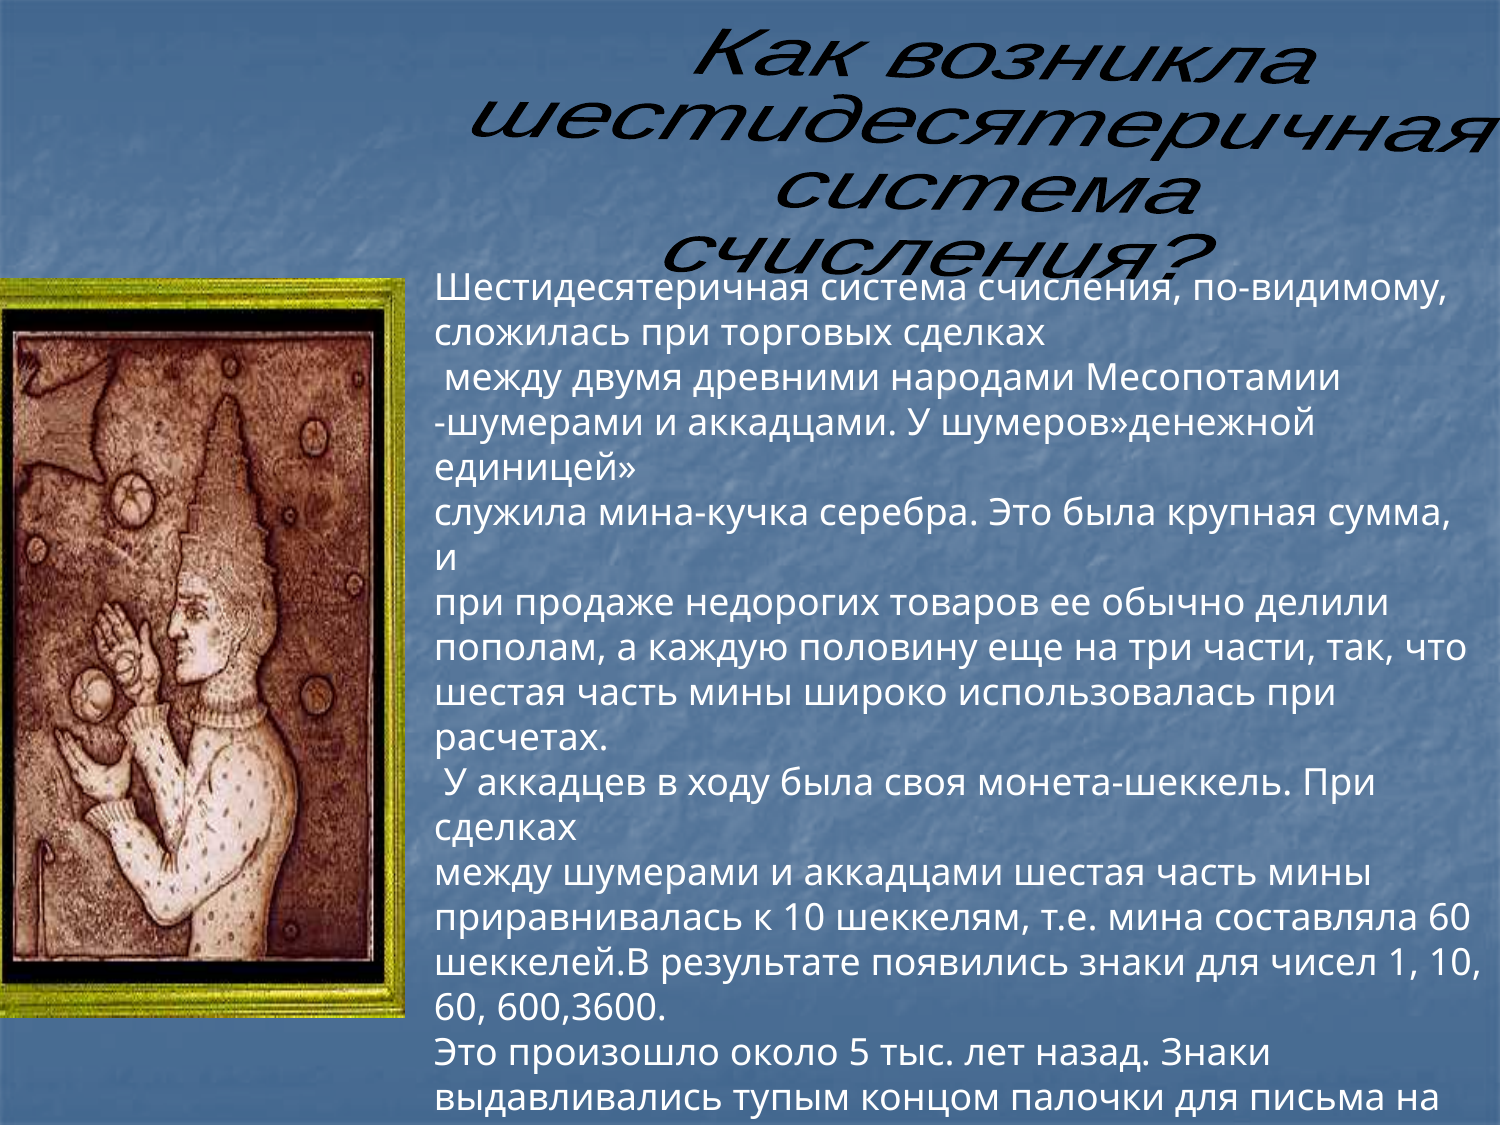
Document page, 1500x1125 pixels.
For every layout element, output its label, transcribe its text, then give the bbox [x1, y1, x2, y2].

text_box Шестидесятеричная система счисления, по-видимому, сложилась при торговых сделках между двумя древними народами Месопотамии -шумерами и аккадцами. У шумеров»денежной единицей» служила мина-кучка серебра. Это была крупная сумма, и при продаже недорогих товаров ее обычно делили пополам, а каждую половину еще на три части, так, что шестая часть мины широко использовалась при расчетах. У аккадцев в ходу была своя монета-шеккель. При сделках между шумерами и аккадцами шестая часть мины приравнивалась к 10 шеккелям, т.е. мина составляла 60 шеккелей.В результате появились знаки для чисел 1, 10, 60, 600,3600. Это произошло около 5 тыс. лет назад. Знаки выдавливались тупым концом палочки для письма на глиняных табличках. Позднее они превратились в клинья и уголки. [419, 255, 1500, 1125]
picture [0, 278, 405, 1018]
